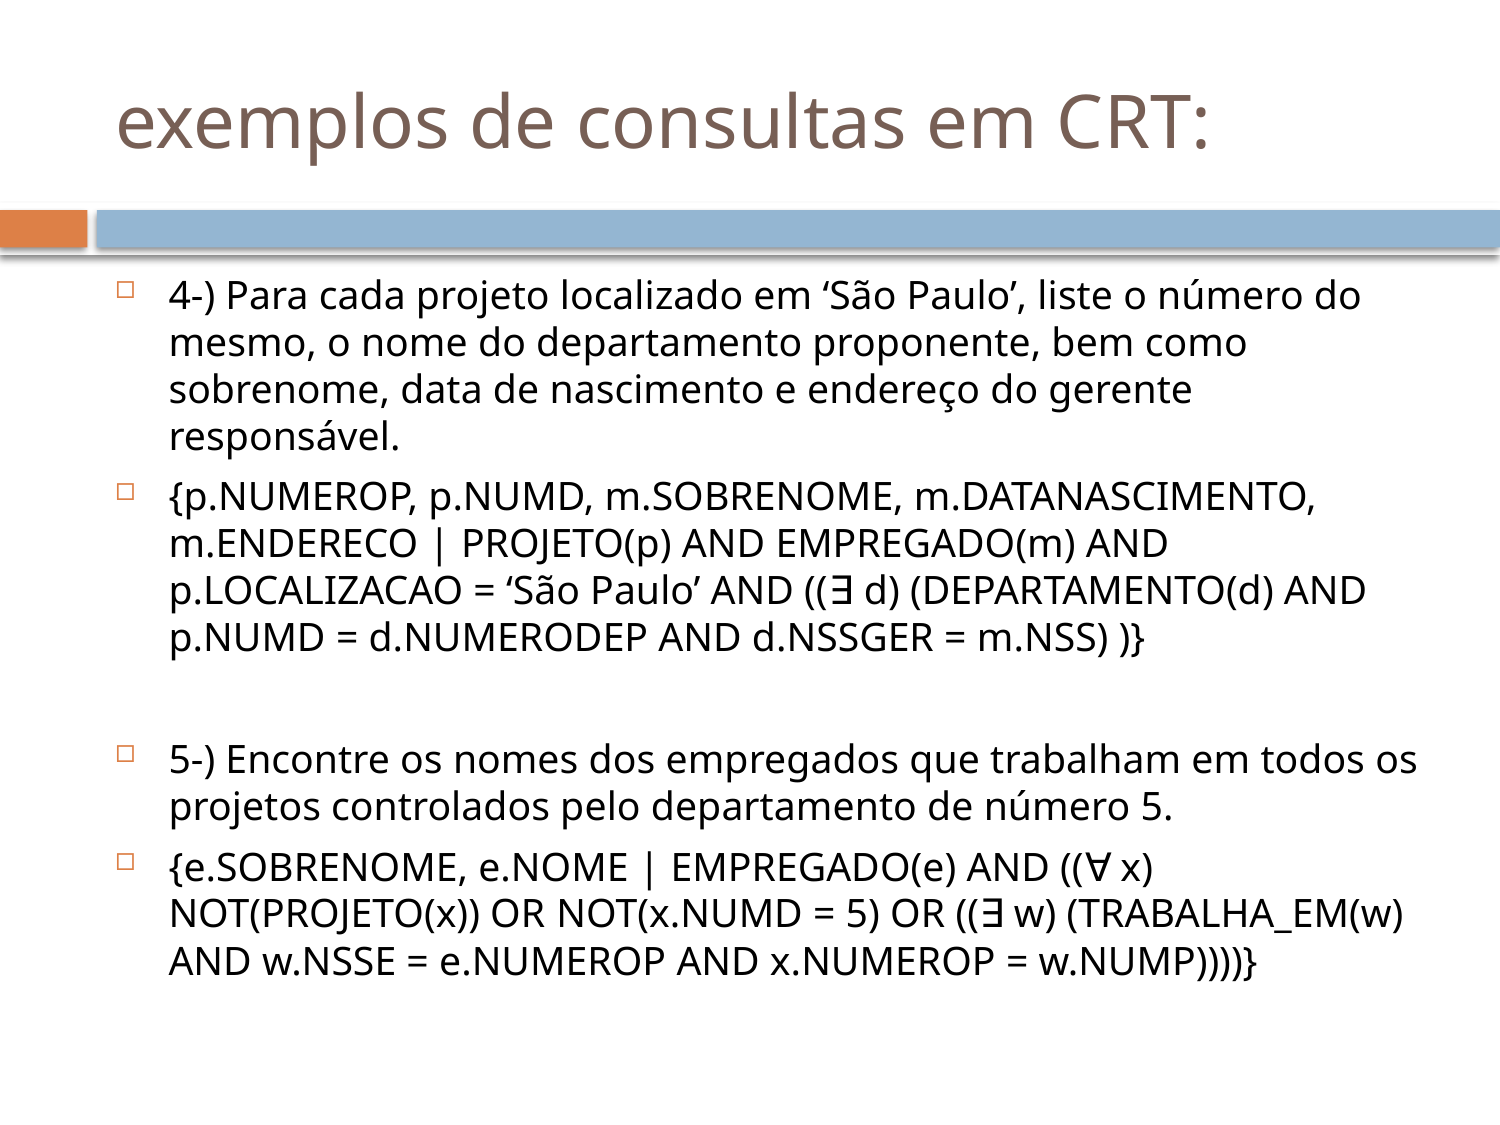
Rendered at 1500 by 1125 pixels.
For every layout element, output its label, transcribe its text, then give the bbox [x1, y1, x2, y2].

list 4-) Para cada projeto localizado em ‘São Paulo’, liste o número do mesmo, o nome do departamento proponente, bem como sobrenome, data de nascimento e endereço do gerente responsável. {p.NUMEROP, p.NUMD, m.SOBRENOME, m.DATANASCIMENTO, m.ENDERECO | PROJETO(p) AND EMPREGADO(m) AND p.LOCALIZACAO = ‘São Paulo’ AND ((∃ d) (DEPARTAMENTO(d) AND p.NUMD = d.NUMERODEP AND d.NSSGER = m.NSS) )} 5-) Encontre os nomes dos empregados que trabalham em todos os projetos controlados pelo departamento de número 5. {e.SOBRENOME, e.NOME | EMPREGADO(e) AND ((∀ x) NOT(PROJETO(x)) OR NOT(x.NUMD = 5) OR ((∃ w) (TRABALHA_EM(w) AND w.NSSE = e.NUMEROP AND x.NUMEROP = w.NUMP))))} [100, 262, 1438, 1000]
title exemplos de consultas em CRT: [100, 37, 1438, 200]
